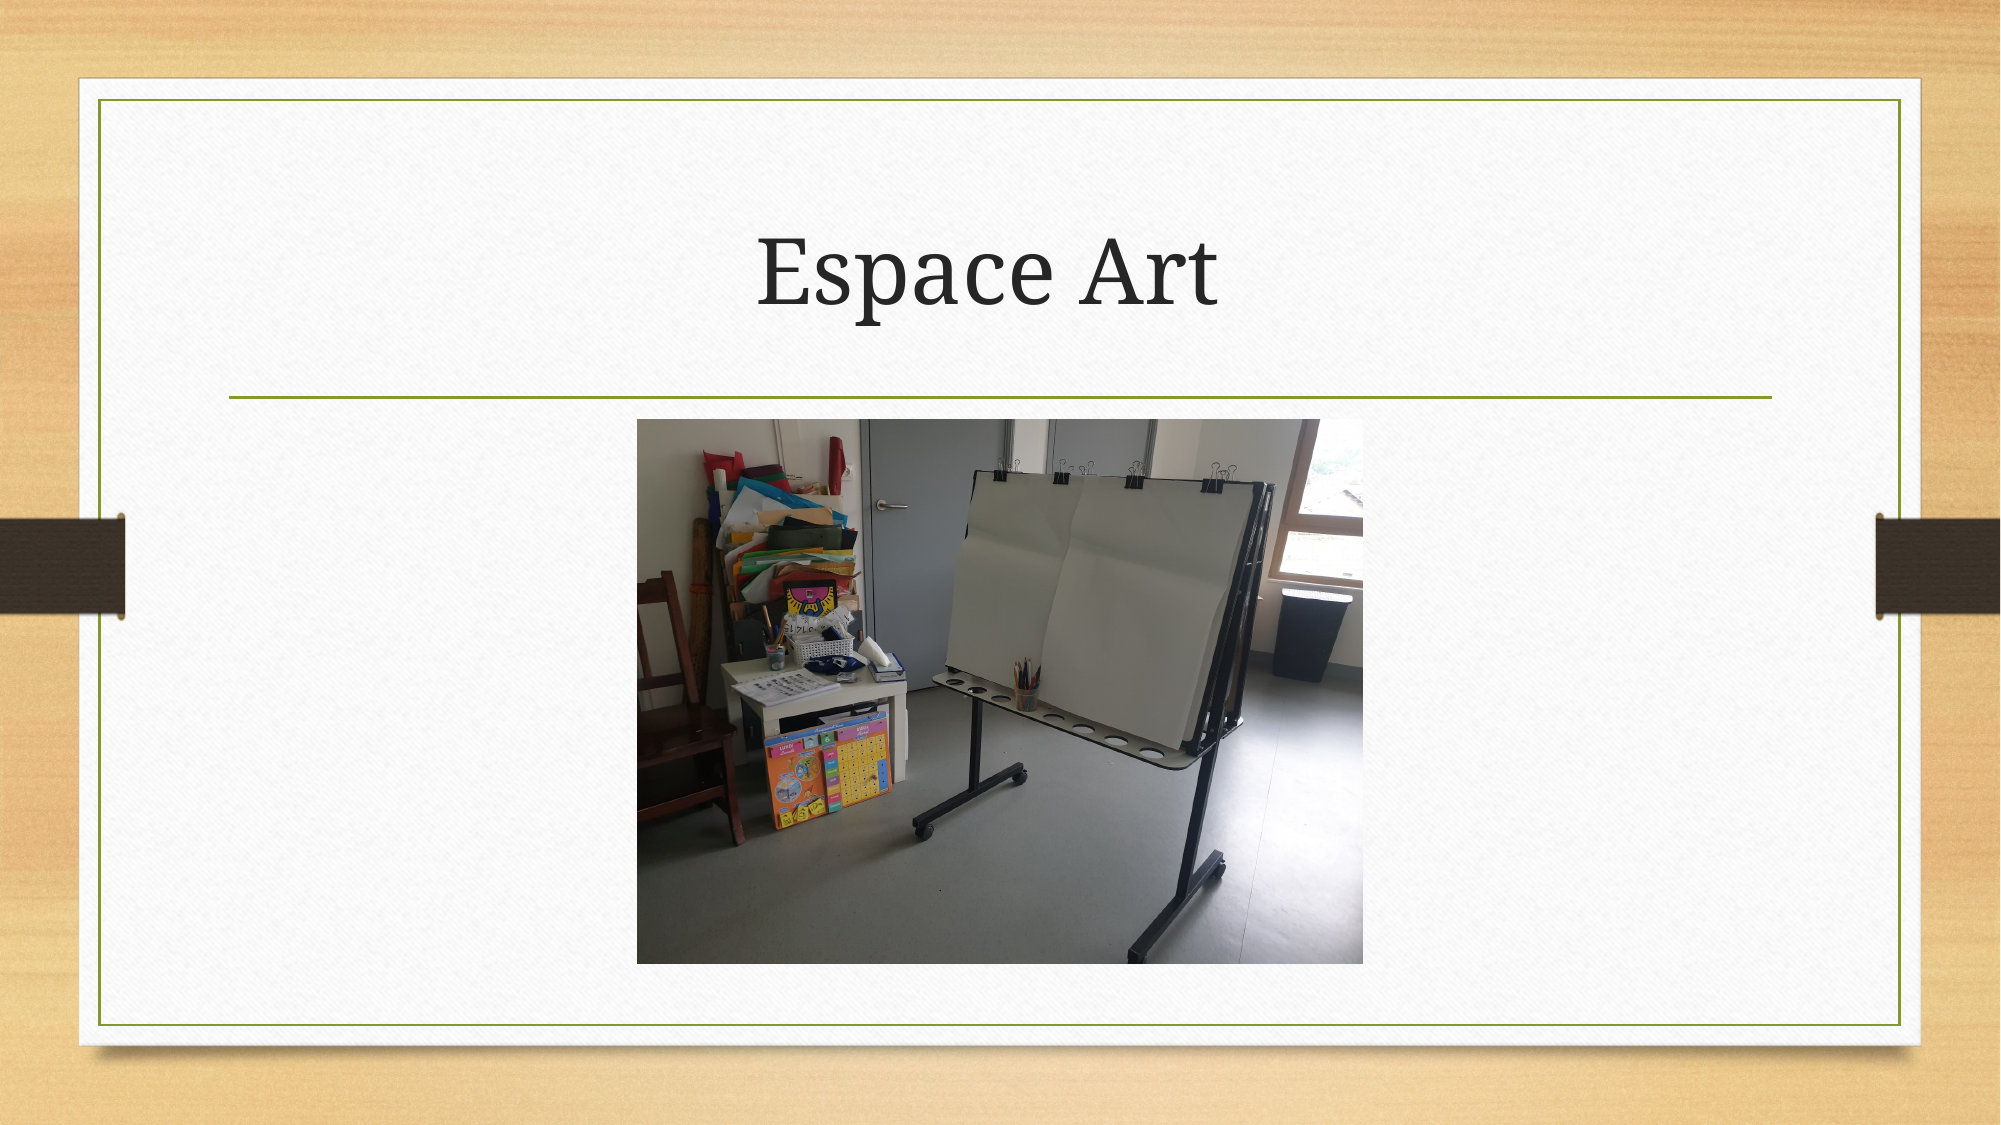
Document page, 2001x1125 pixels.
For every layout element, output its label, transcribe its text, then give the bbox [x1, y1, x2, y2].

picture [0, 0, 2001, 1125]
title Espace Art [212, 161, 1788, 375]
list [636, 419, 1363, 964]
